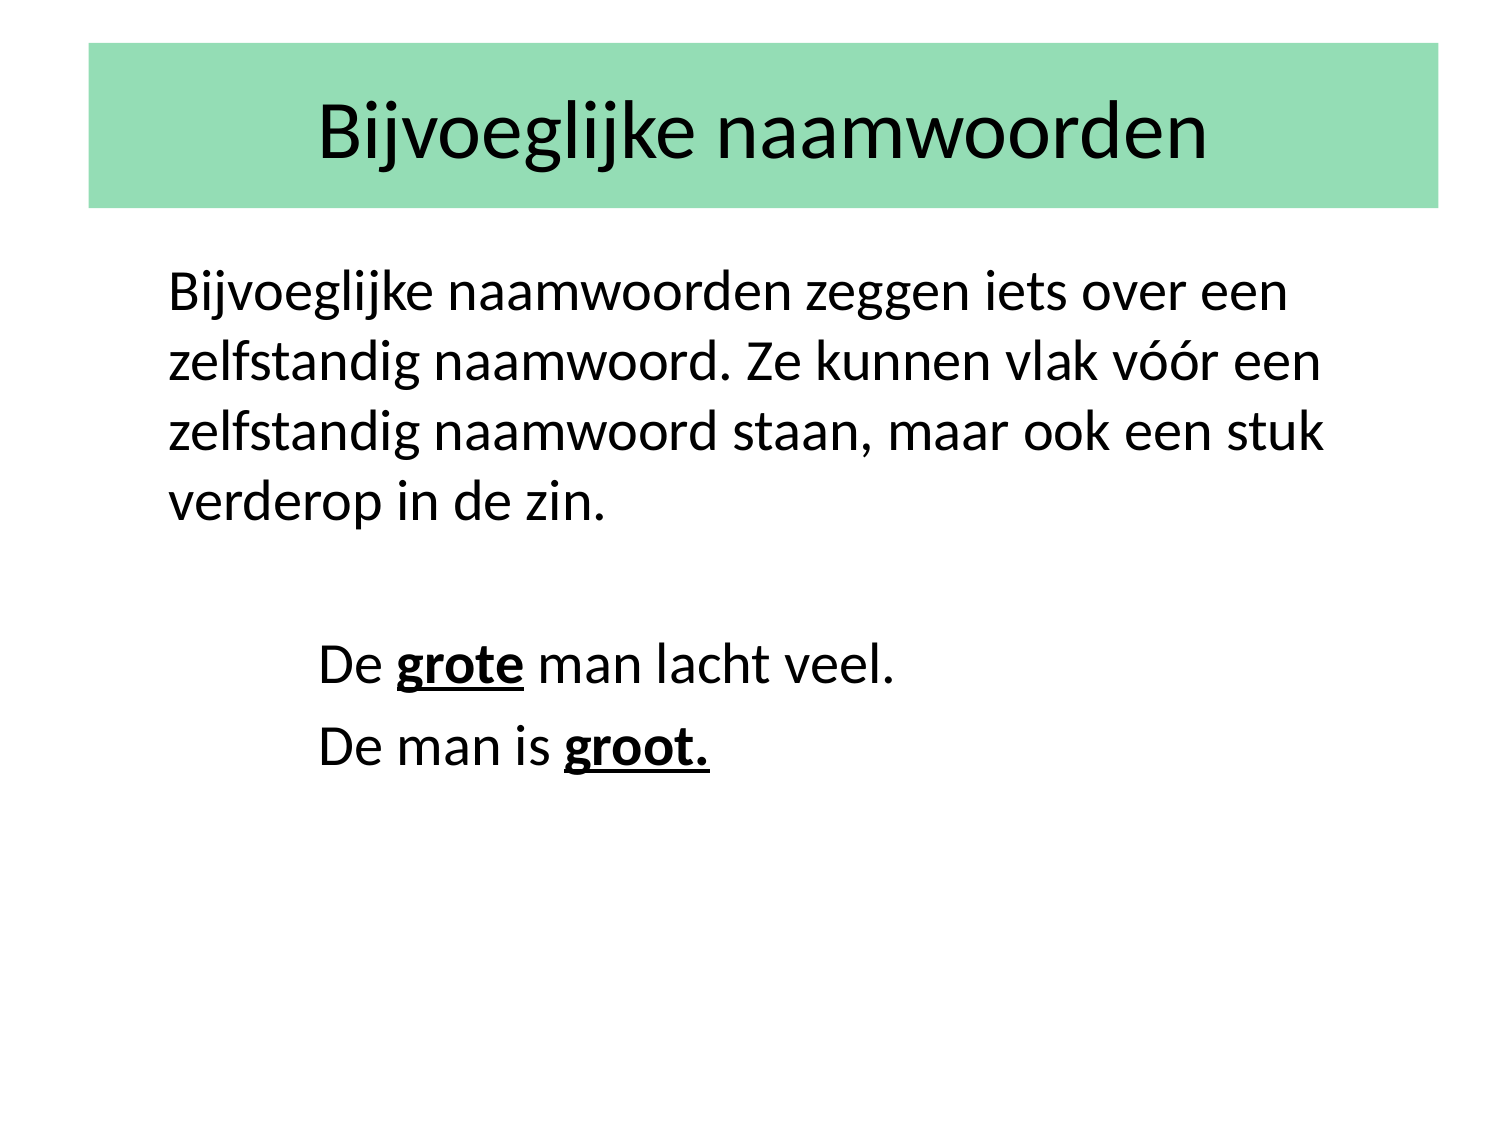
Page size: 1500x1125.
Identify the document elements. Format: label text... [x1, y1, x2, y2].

list Bijvoeglijke naamwoorden zeggen iets over een zelfstandig naamwoord. Ze kunnen vlak vóór een zelfstandig naamwoord staan, maar ook een stuk verderop in de zin. De grote man lacht veel. De man is groot. [135, 209, 1412, 976]
title Bijvoeglijke naamwoorden [88, 42, 1439, 209]
